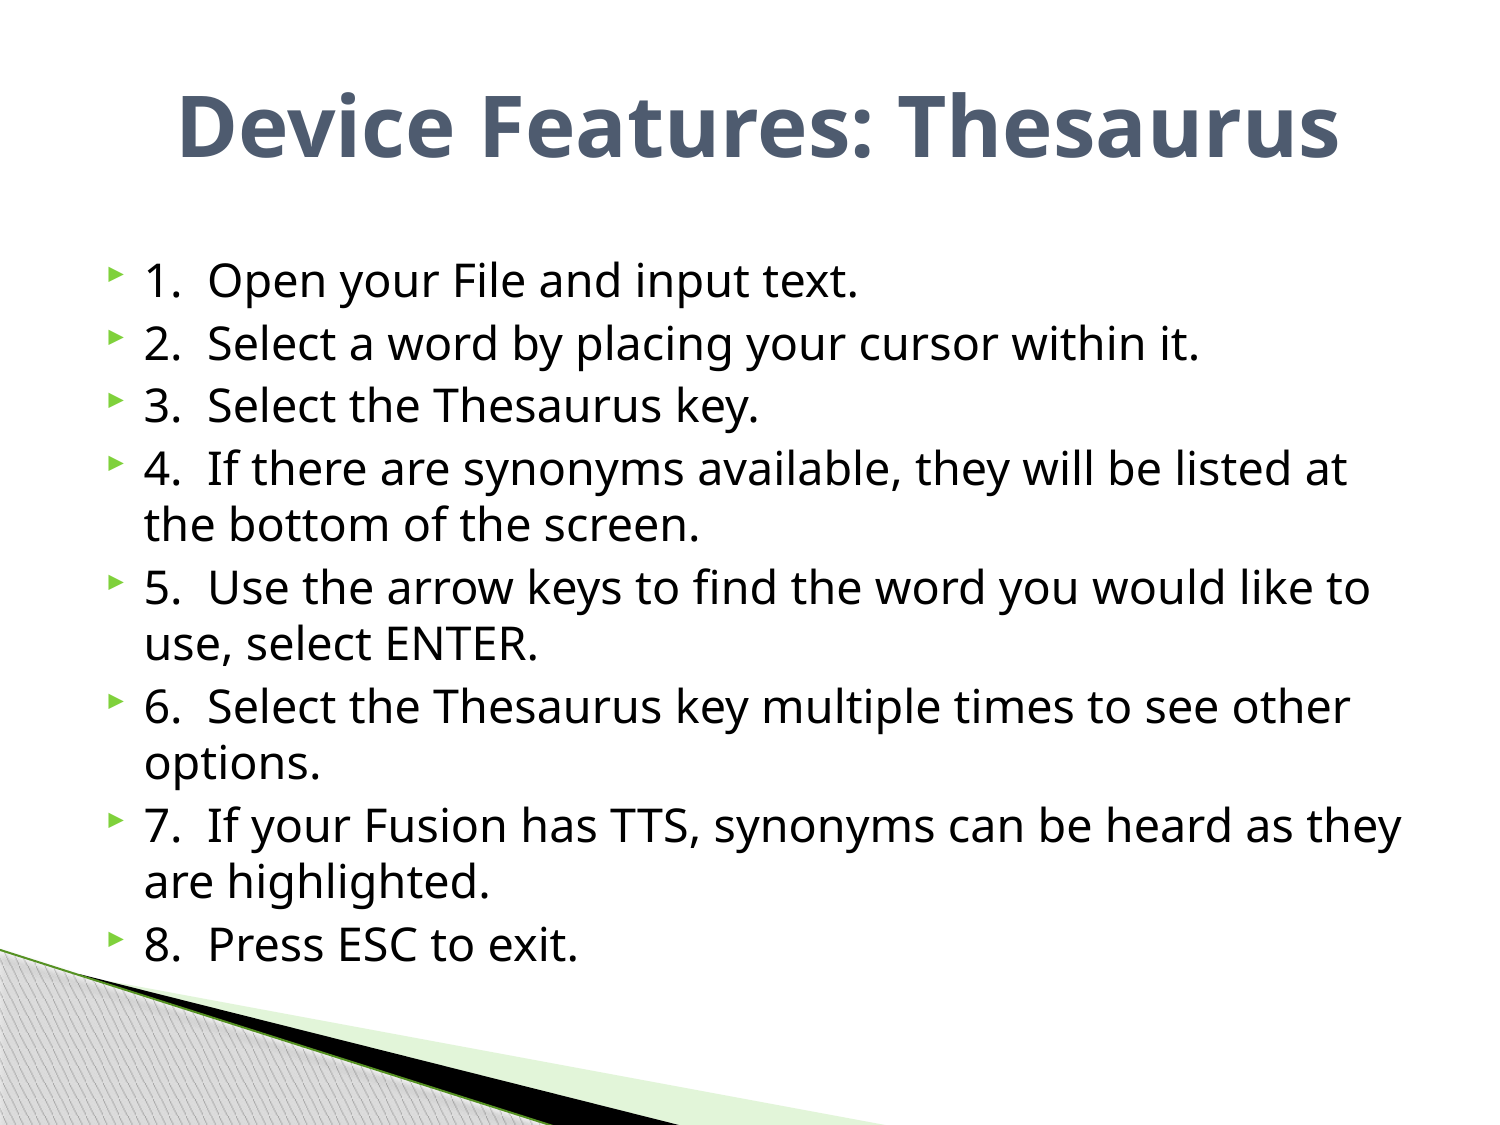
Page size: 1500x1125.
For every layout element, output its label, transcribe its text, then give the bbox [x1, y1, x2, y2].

title Device Features: Thesaurus [87, 37, 1430, 210]
list 1. Open your File and input text. 2. Select a word by placing your cursor within it. 3. Select the Thesaurus key. 4. If there are synonyms available, they will be listed at the bottom of the screen. 5. Use the arrow keys to find the word you would like to use, select ENTER. 6. Select the Thesaurus key multiple times to see other options. 7. If your Fusion has TTS, synonyms can be heard as they are highlighted. 8. Press ESC to exit. [75, 243, 1425, 986]
